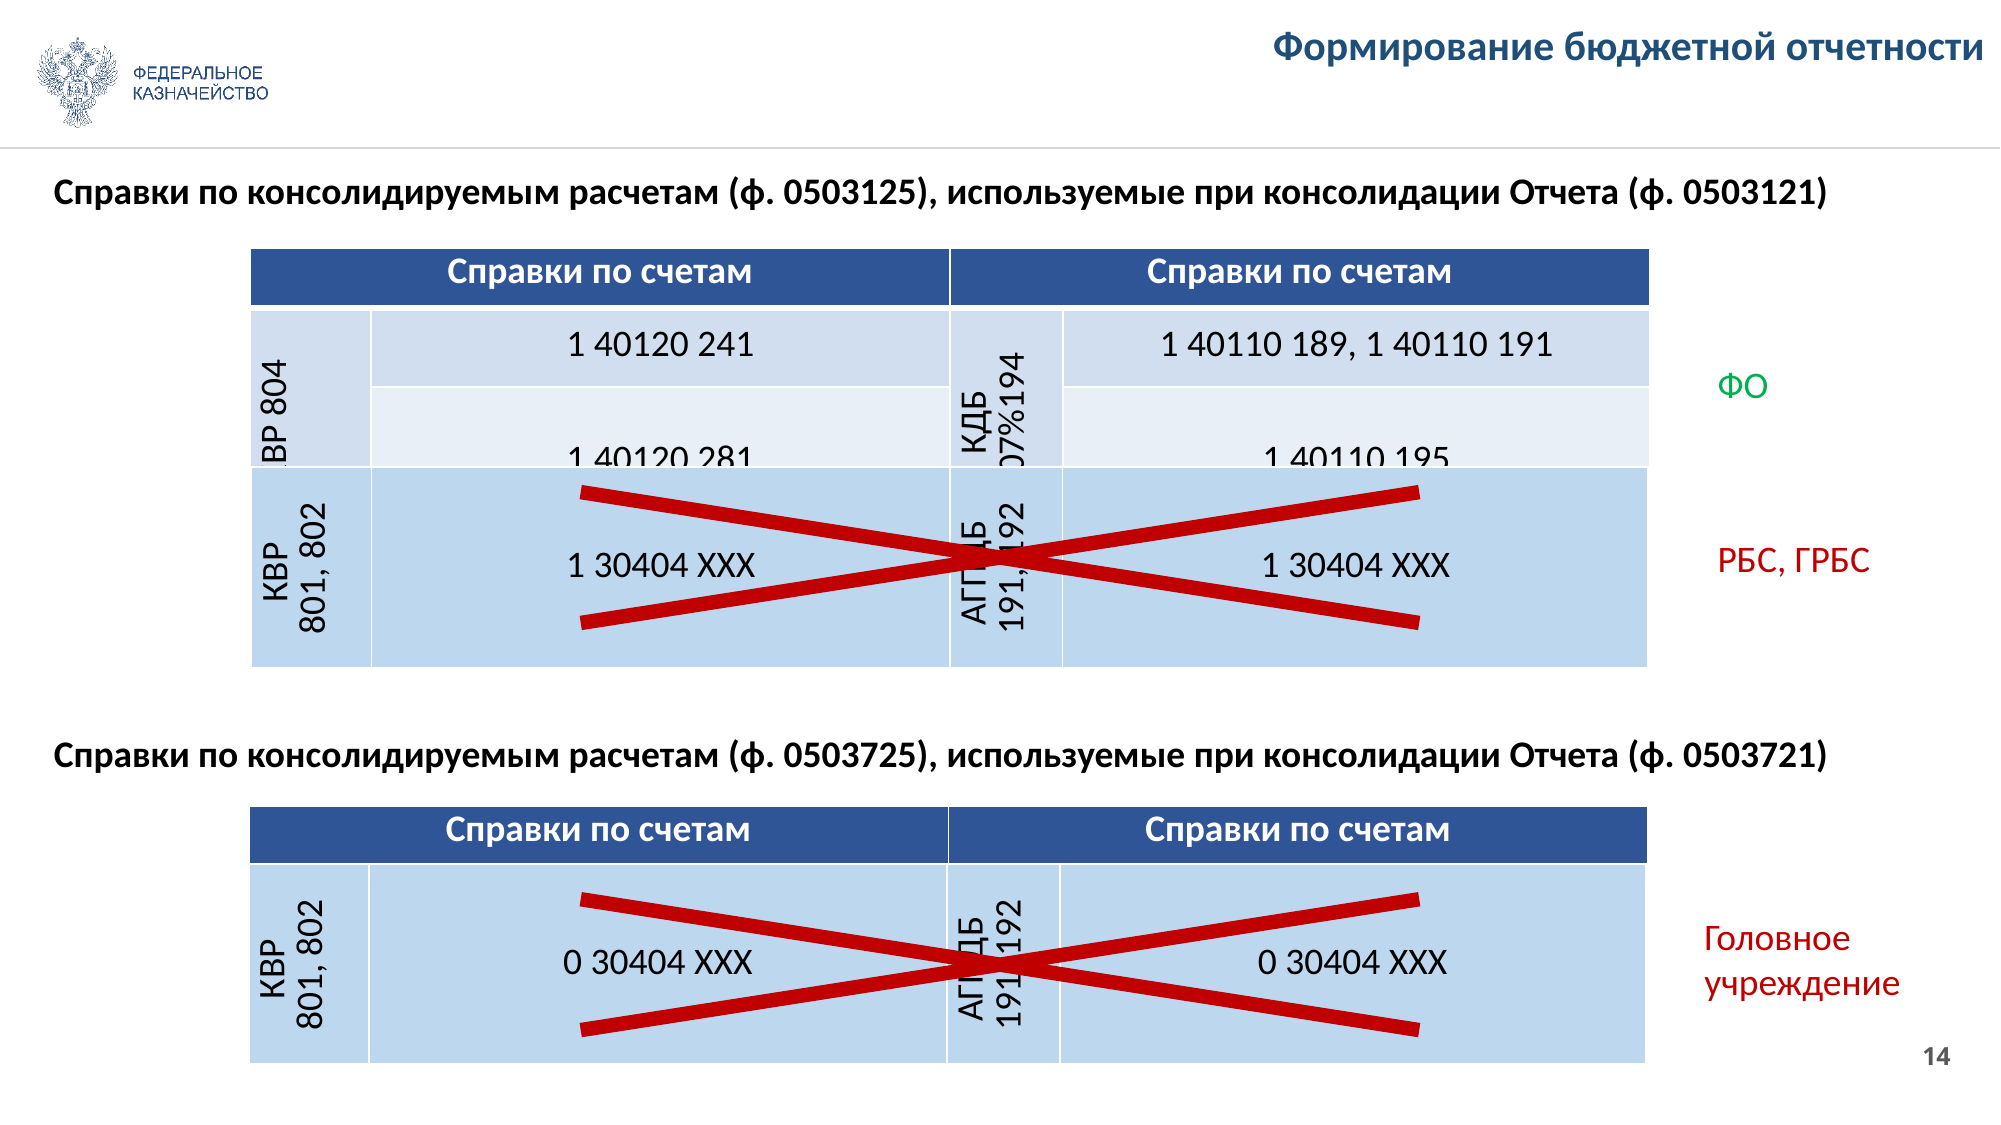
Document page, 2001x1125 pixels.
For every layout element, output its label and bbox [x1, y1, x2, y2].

table_header [948, 865, 1059, 957]
table_header [251, 249, 949, 305]
table_cell [372, 388, 949, 466]
text_box [579, 484, 1421, 631]
picture [37, 37, 268, 128]
table_header [949, 807, 1647, 863]
table_header [951, 468, 1062, 550]
text_box [1689, 905, 1937, 1011]
text_box [999, 11, 2000, 76]
table_header [951, 565, 1062, 667]
table_header [250, 865, 368, 1063]
table_cell [951, 311, 1062, 466]
table_header [250, 807, 948, 863]
table_header [252, 468, 371, 667]
table_header [370, 865, 946, 1063]
text_box [39, 722, 1905, 783]
text_box [1868, 1036, 2000, 1079]
table_header [372, 468, 949, 667]
table_header [1061, 865, 1645, 1063]
table_cell [1064, 388, 1649, 466]
text_box [579, 892, 1421, 1038]
table_cell [251, 311, 370, 466]
table_cell [372, 311, 949, 386]
table_header [1063, 468, 1647, 667]
table_cell [1064, 311, 1649, 386]
text_box [1702, 527, 1908, 587]
text_box [39, 159, 1905, 220]
text_box [1702, 353, 1908, 414]
table_header [951, 249, 1649, 305]
table_header [948, 973, 1059, 1063]
